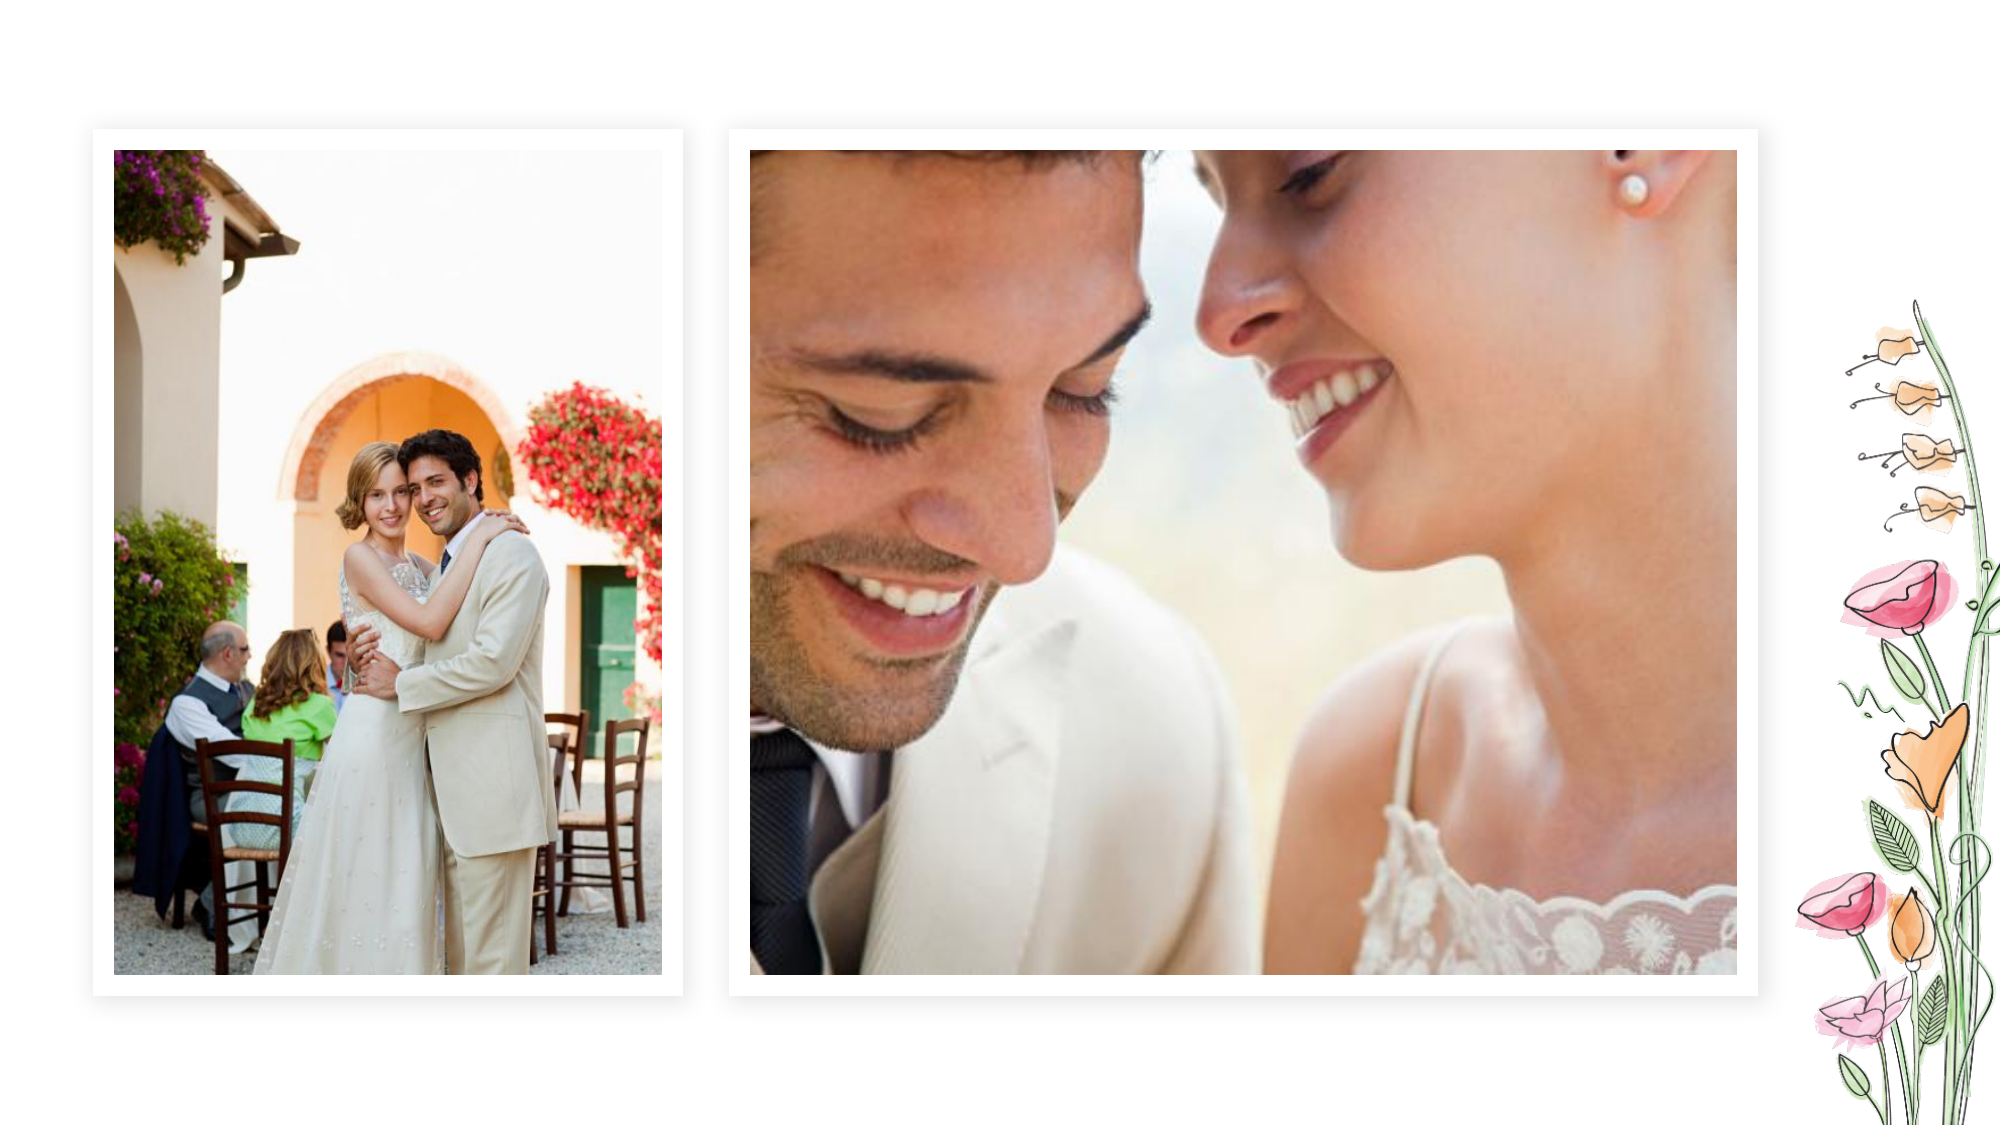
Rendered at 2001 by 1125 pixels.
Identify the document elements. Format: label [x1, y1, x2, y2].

picture [114, 149, 663, 975]
picture [749, 149, 1738, 975]
picture [1795, 299, 2000, 1125]
